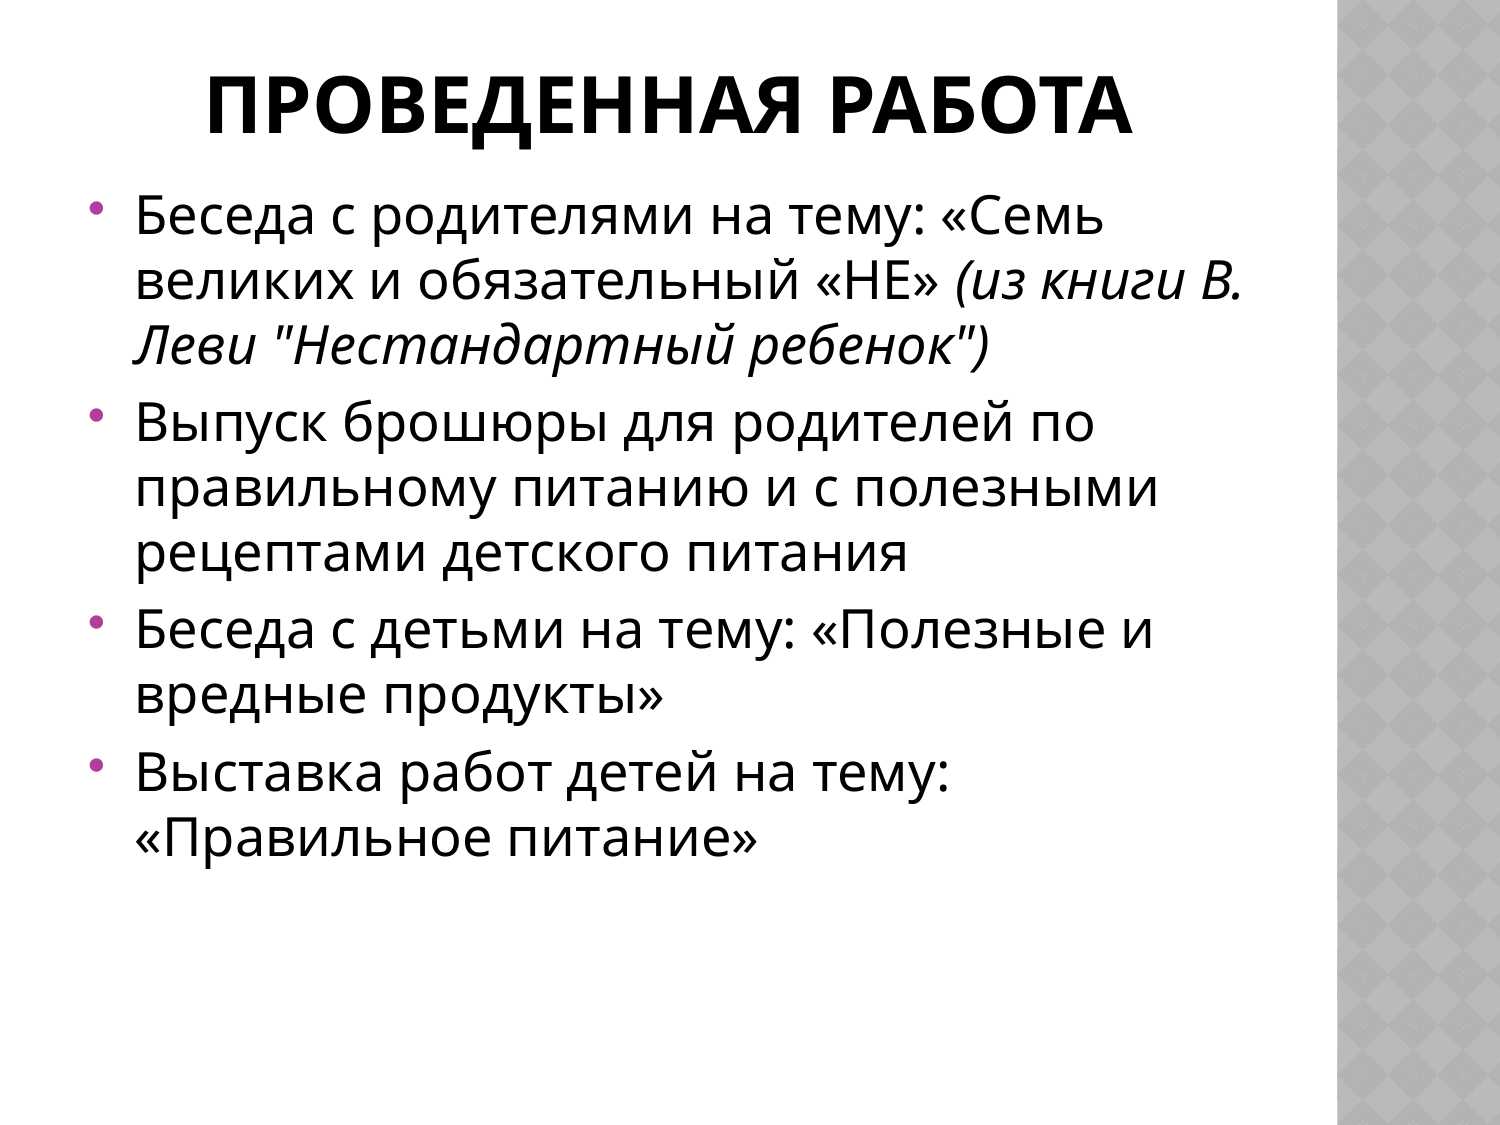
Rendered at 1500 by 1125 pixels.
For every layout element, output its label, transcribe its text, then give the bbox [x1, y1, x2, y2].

title Проведенная работа [75, 52, 1263, 149]
list Беседа с родителями на тему: «Семь великих и обязательный «НЕ» (из книги В. Леви "Нестандартный ребенок") Выпуск брошюры для родителей по правильному питанию и с полезными рецептами детского питания Беседа с детьми на тему: «Полезные и вредные продукты» Выставка работ детей на тему: «Правильное питание» [75, 172, 1263, 1059]
